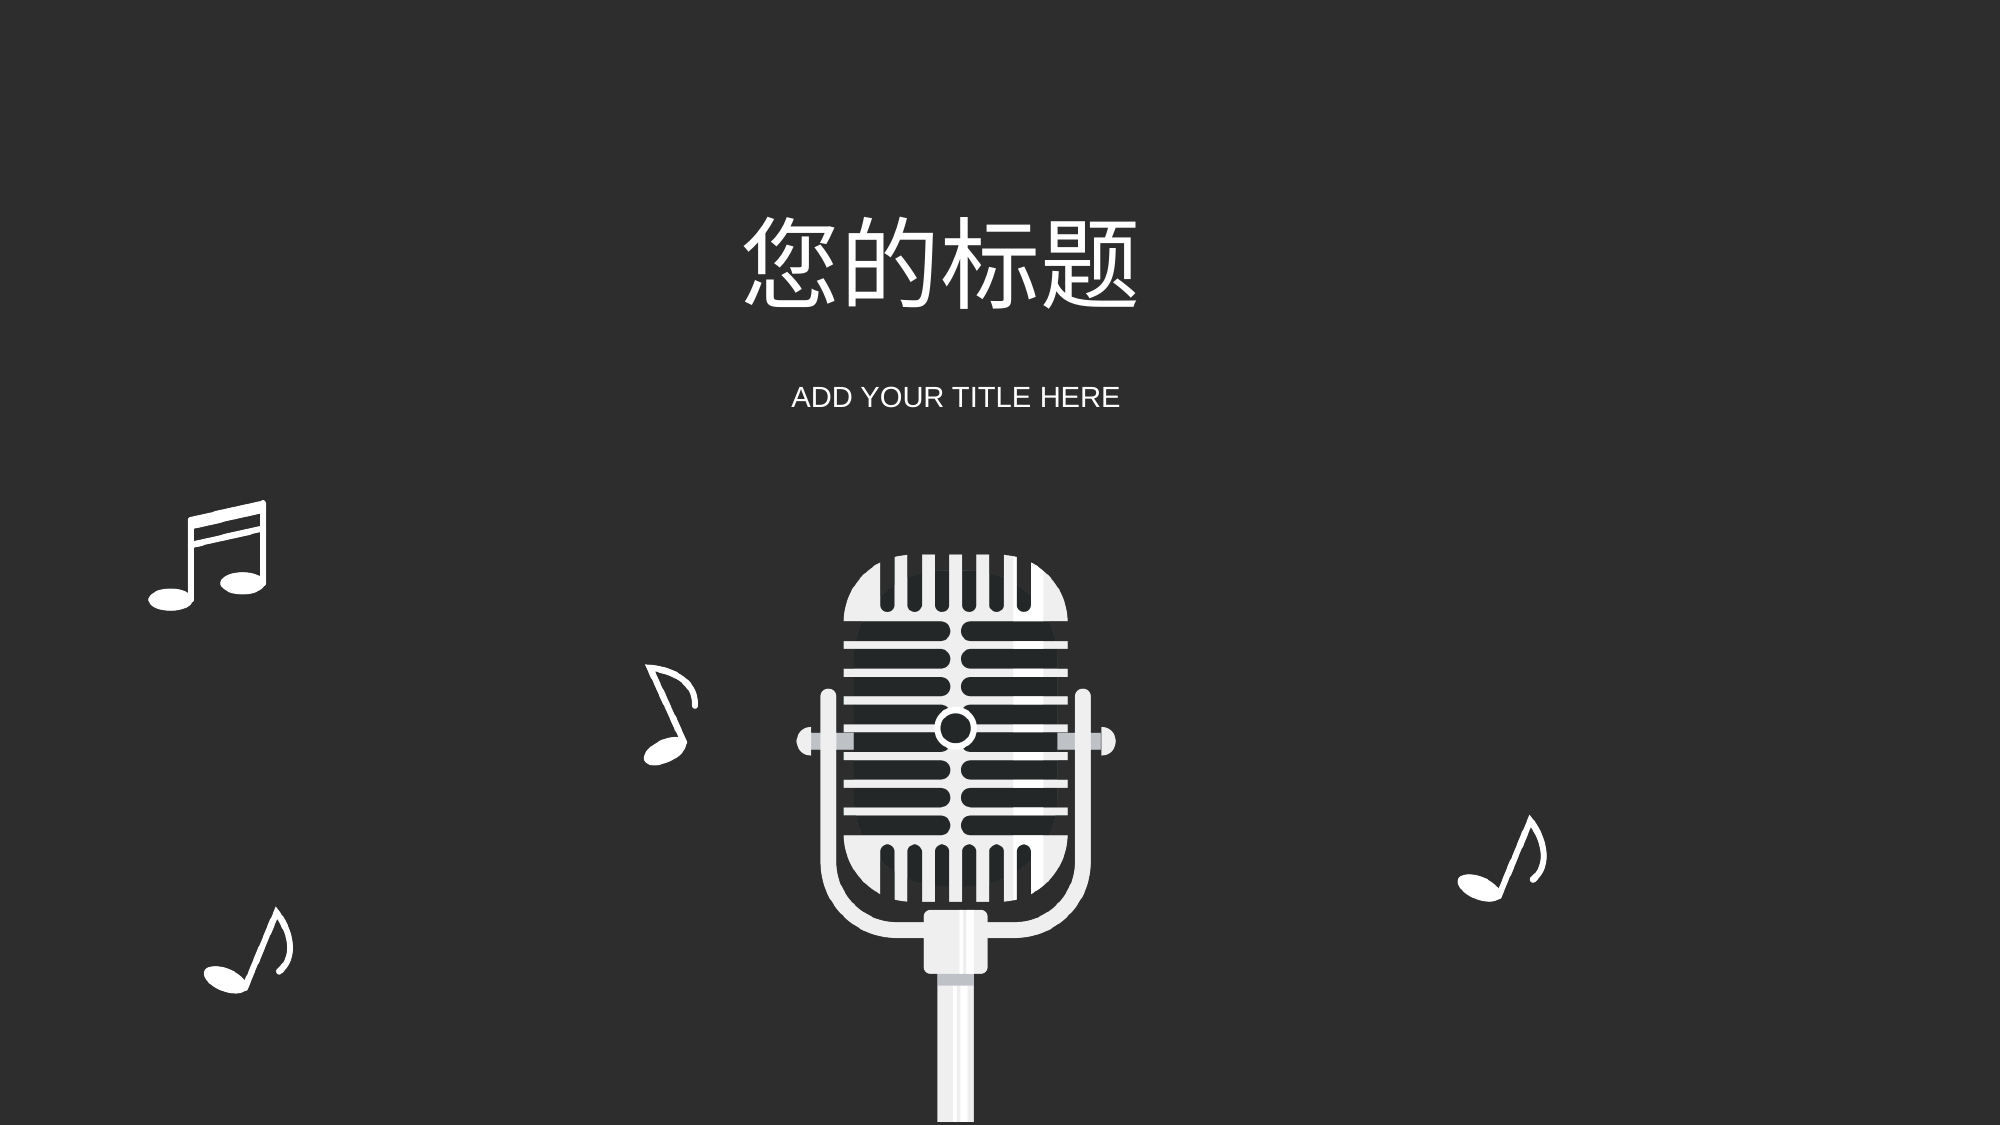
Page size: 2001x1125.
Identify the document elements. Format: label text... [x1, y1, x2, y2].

picture [148, 500, 1547, 1122]
text_box ADD YOUR TITLE HERE [649, 370, 1263, 421]
text_box 您的标题 [510, 194, 1371, 329]
